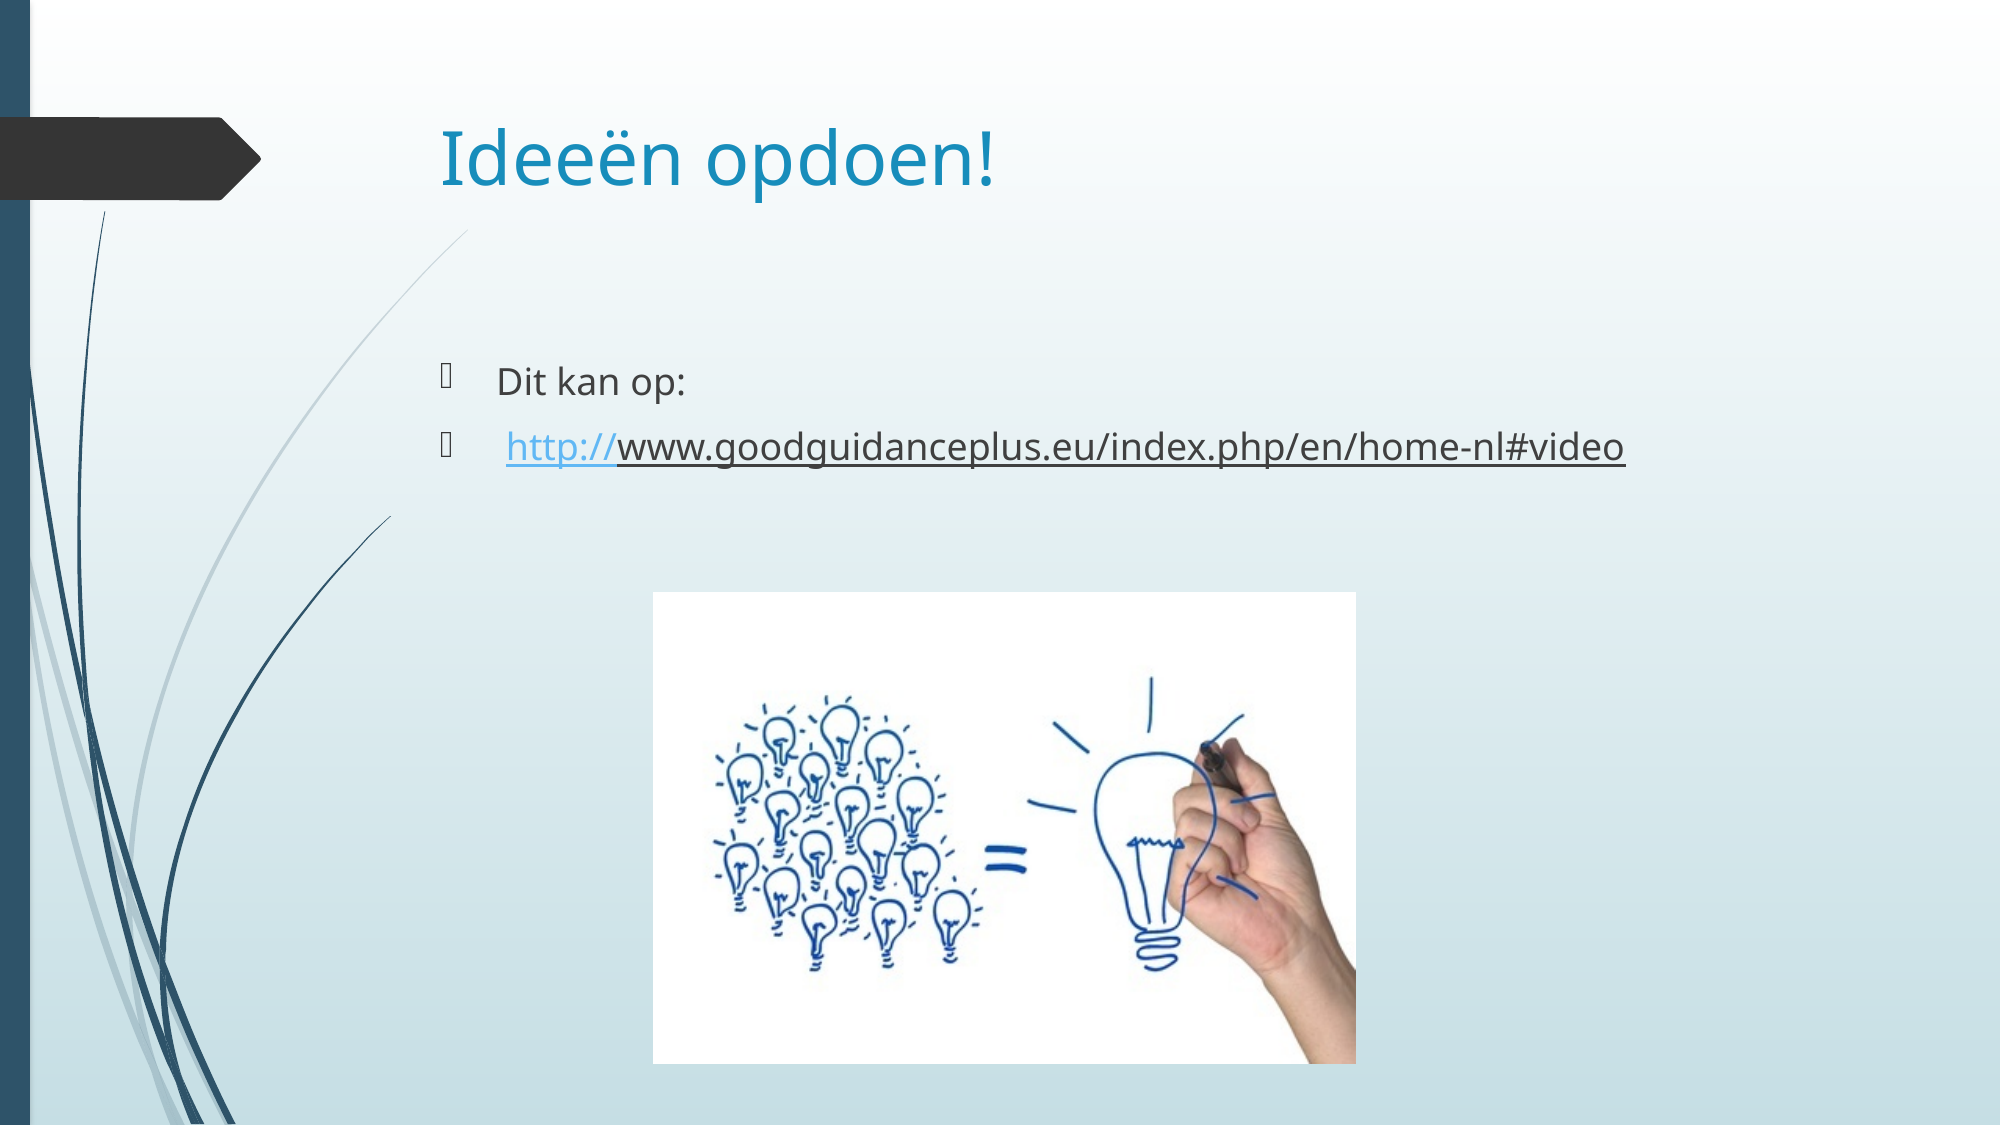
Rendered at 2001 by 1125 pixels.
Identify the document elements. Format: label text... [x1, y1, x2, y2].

picture [653, 592, 1356, 1064]
title Ideeën opdoen! [425, 102, 1888, 313]
list Dit kan op: http://www.goodguidanceplus.eu/index.php/en/home-nl#video [424, 350, 1888, 970]
